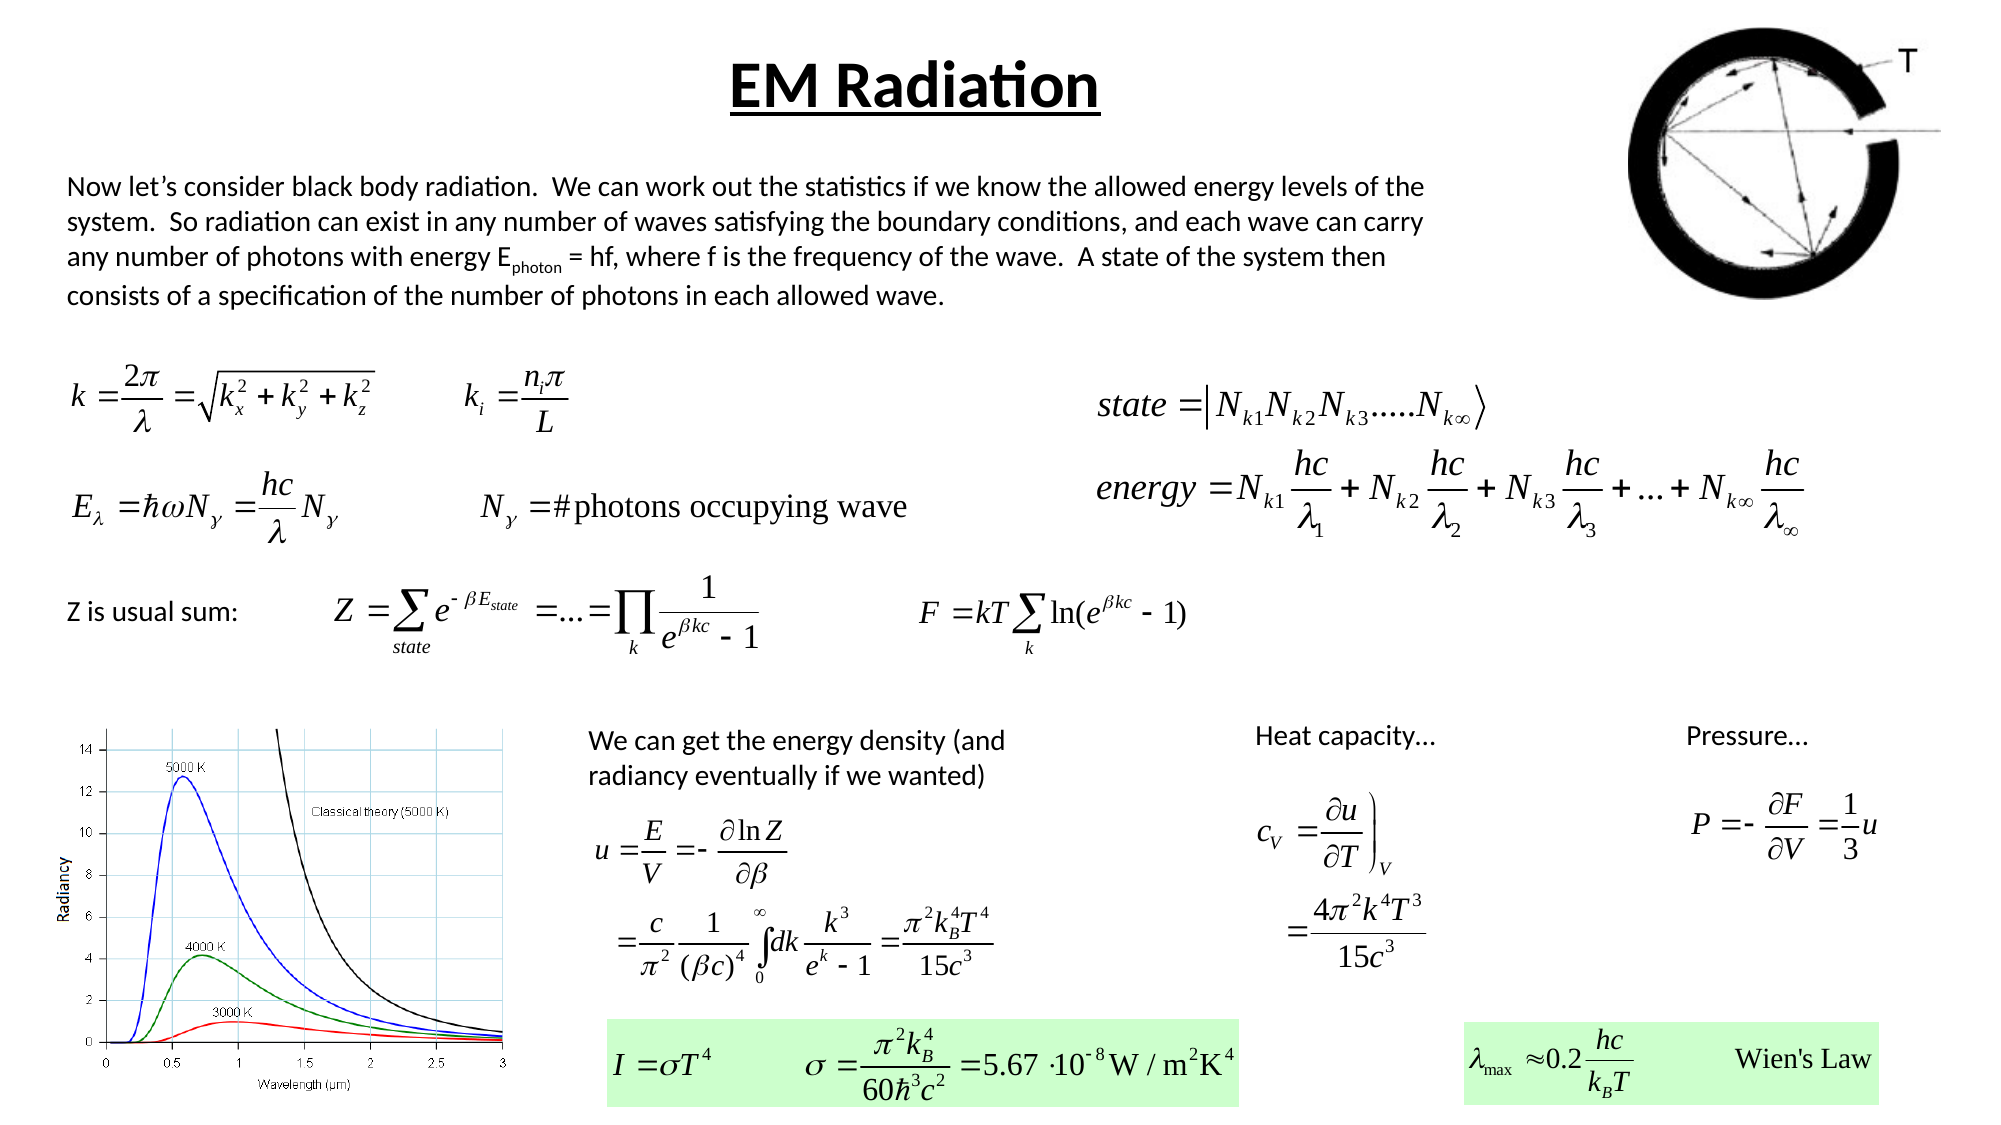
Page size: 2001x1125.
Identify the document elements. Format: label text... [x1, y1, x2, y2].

text_box Pressure… [1671, 708, 1887, 759]
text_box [1685, 784, 1887, 867]
text_box EM Radiation [714, 33, 1127, 128]
picture [32, 721, 525, 1098]
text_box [1464, 1021, 1880, 1105]
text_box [65, 355, 574, 440]
text_box Heat capacity… [1240, 708, 1522, 759]
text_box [327, 566, 767, 662]
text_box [66, 463, 914, 552]
picture [1627, 27, 1941, 301]
text_box Now let’s consider black body radiation. We can work out the statistics if we know the allowed energy levels of the system. So radiation can exist in any number of waves satisfying the boundary conditions, and each wave can carry any number of photons with energy Ephoton = hf, where f is the frequency of the wave. A state of the system then consists of a specification of the number of photons in each allowed wave. [52, 159, 1473, 319]
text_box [913, 587, 1193, 662]
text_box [1091, 378, 1813, 545]
text_box We can get the energy density (and radiancy eventually if we wanted) [573, 714, 1127, 799]
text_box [590, 811, 1000, 991]
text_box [1252, 784, 1433, 976]
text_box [607, 1019, 1240, 1108]
text_box Z is usual sum: [52, 585, 272, 636]
